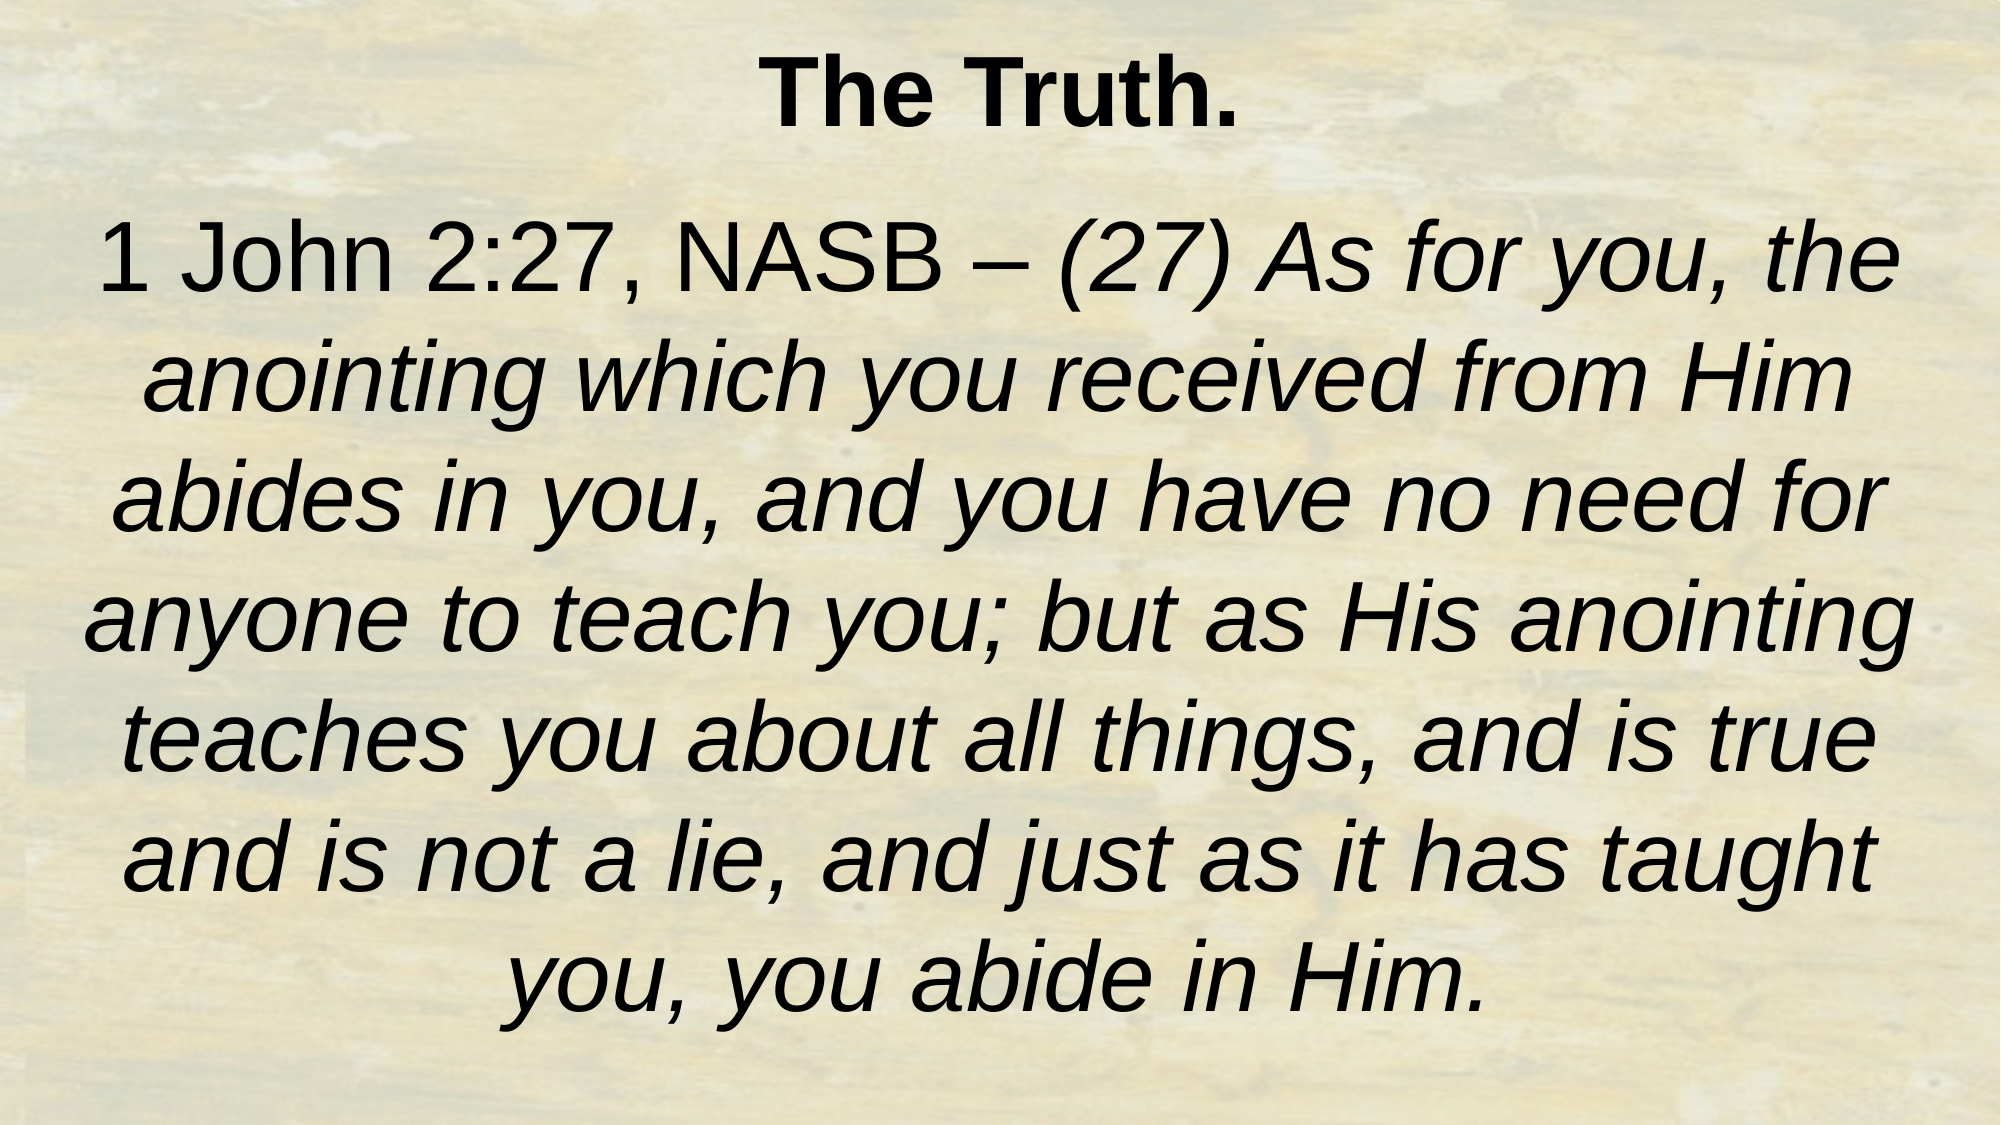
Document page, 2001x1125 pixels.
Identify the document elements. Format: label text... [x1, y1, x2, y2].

picture [0, 0, 2001, 1125]
text_box The Truth. 1 John 2:27, NASB – (27) As for you, the anointing which you received from Him abides in you, and you have no need for anyone to teach you; but as His anointing teaches you about all things, and is true and is not a lie, and just as it has taught you, you abide in Him. [57, 19, 1943, 1039]
